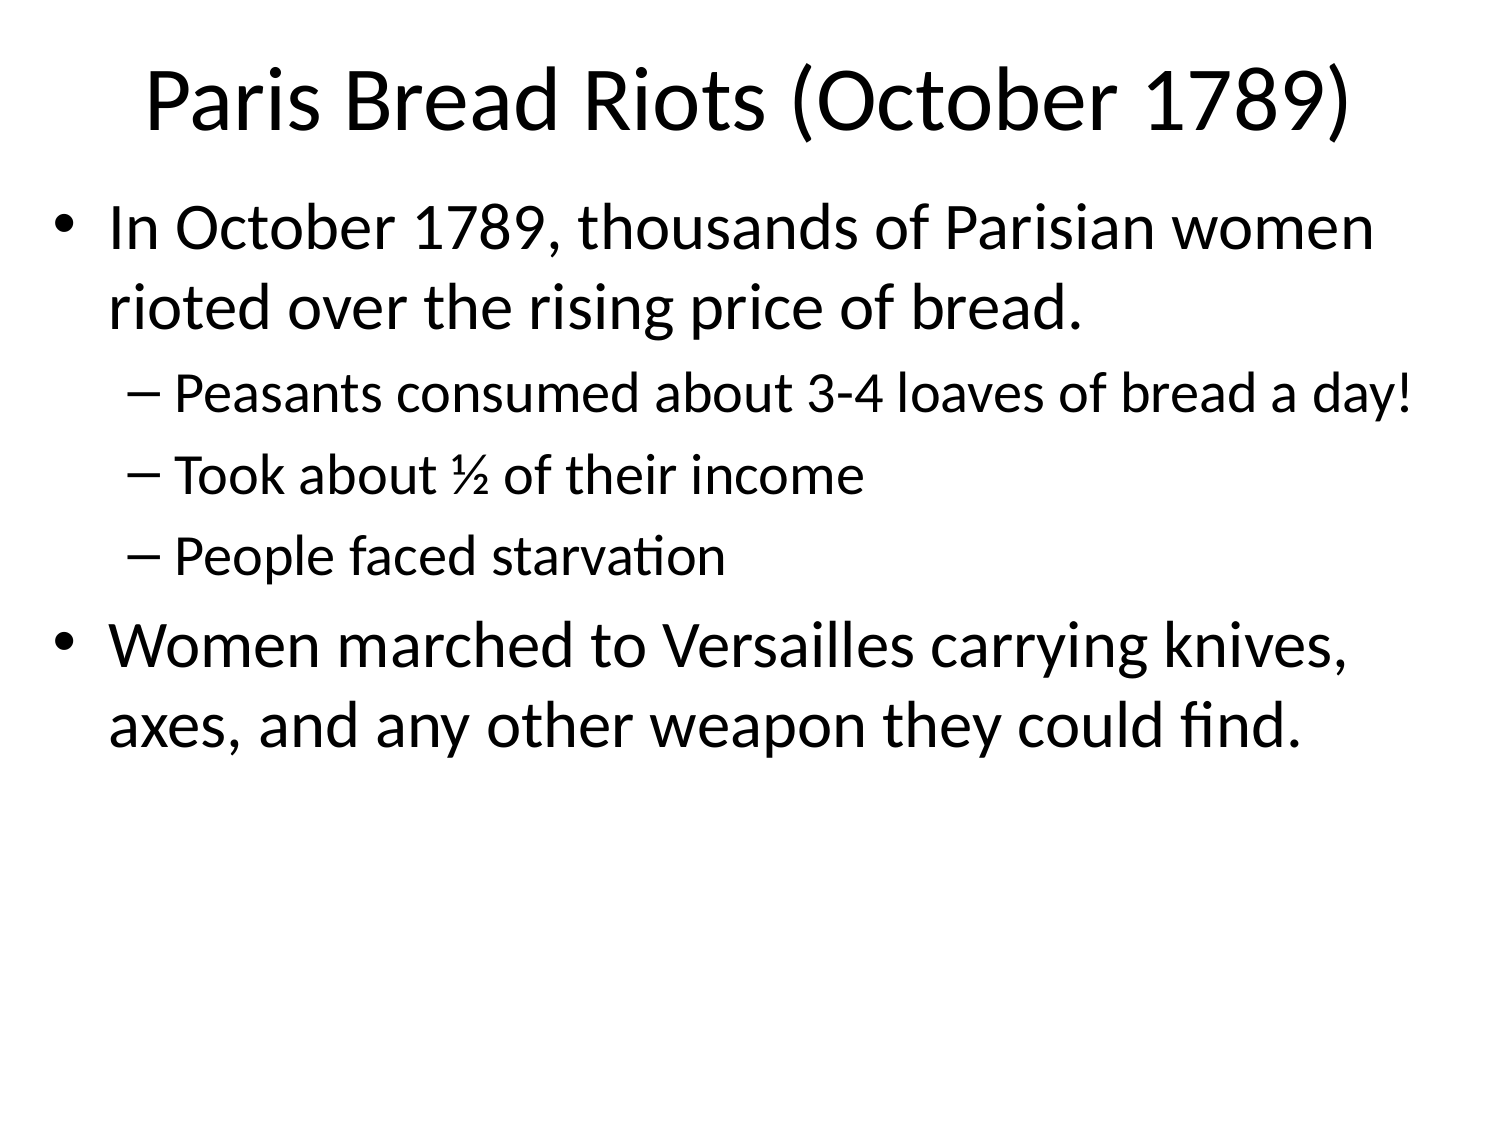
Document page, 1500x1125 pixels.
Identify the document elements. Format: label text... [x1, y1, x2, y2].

list In October 1789, thousands of Parisian women rioted over the rising price of bread. Peasants consumed about 3-4 loaves of bread a day! Took about ½ of their income People faced starvation Women marched to Versailles carrying knives, axes, and any other weapon they could find. [37, 174, 1463, 1100]
title Paris Bread Riots (October 1789) [75, 0, 1425, 174]
